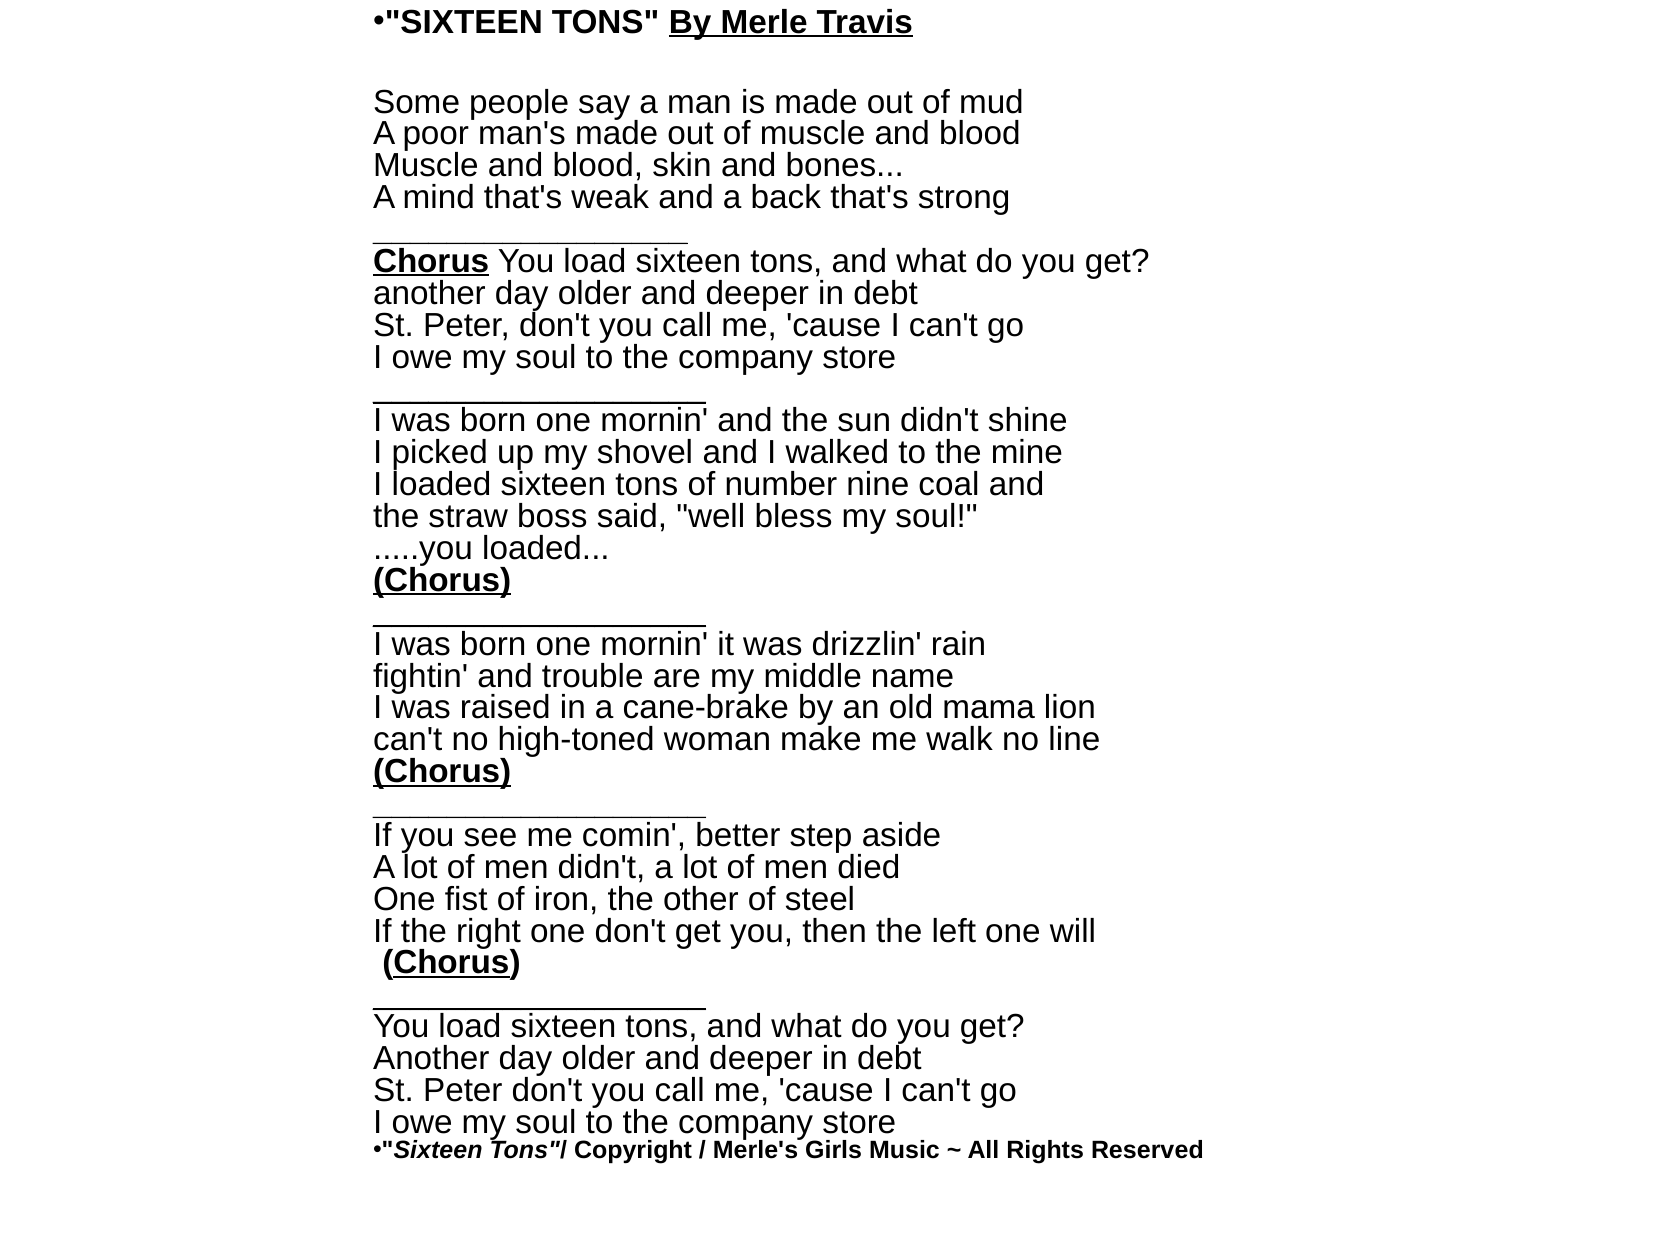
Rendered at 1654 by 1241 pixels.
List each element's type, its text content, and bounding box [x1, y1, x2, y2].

text_box "SIXTEEN TONS" By Merle Travis Some people say a man is made out of mud A poor man's made out of muscle and blood Muscle and blood, skin and bones... A mind that's weak and a back that's strong _________________ Chorus You load sixteen tons, and what do you get? another day older and deeper in debt St. Peter, don't you call me, 'cause I can't go I owe my soul to the company store __________________ I was born one mornin' and the sun didn't shine I picked up my shovel and I walked to the mine I loaded sixteen tons of number nine coal and the straw boss said, "well bless my soul!" .....you loaded... (Chorus) __________________ I was born one mornin' it was drizzlin' rain fightin' and trouble are my middle name I was raised in a cane-brake by an old mama lion can't no high-toned woman make me walk no line (Chorus) __________________ If you see me comin', better step aside A lot of men didn't, a lot of men died One fist of iron, the other of steel If the right one don't get you, then the left one will (Chorus) __________________ You load sixteen tons, and what do you get? Another day older and deeper in debt St. Peter don't you call me, 'cause I can't go I owe my soul to the company store "Sixteen Tons"/ Copyright / Merle's Girls Music ~ All Rights Reserved [358, 0, 1282, 1241]
